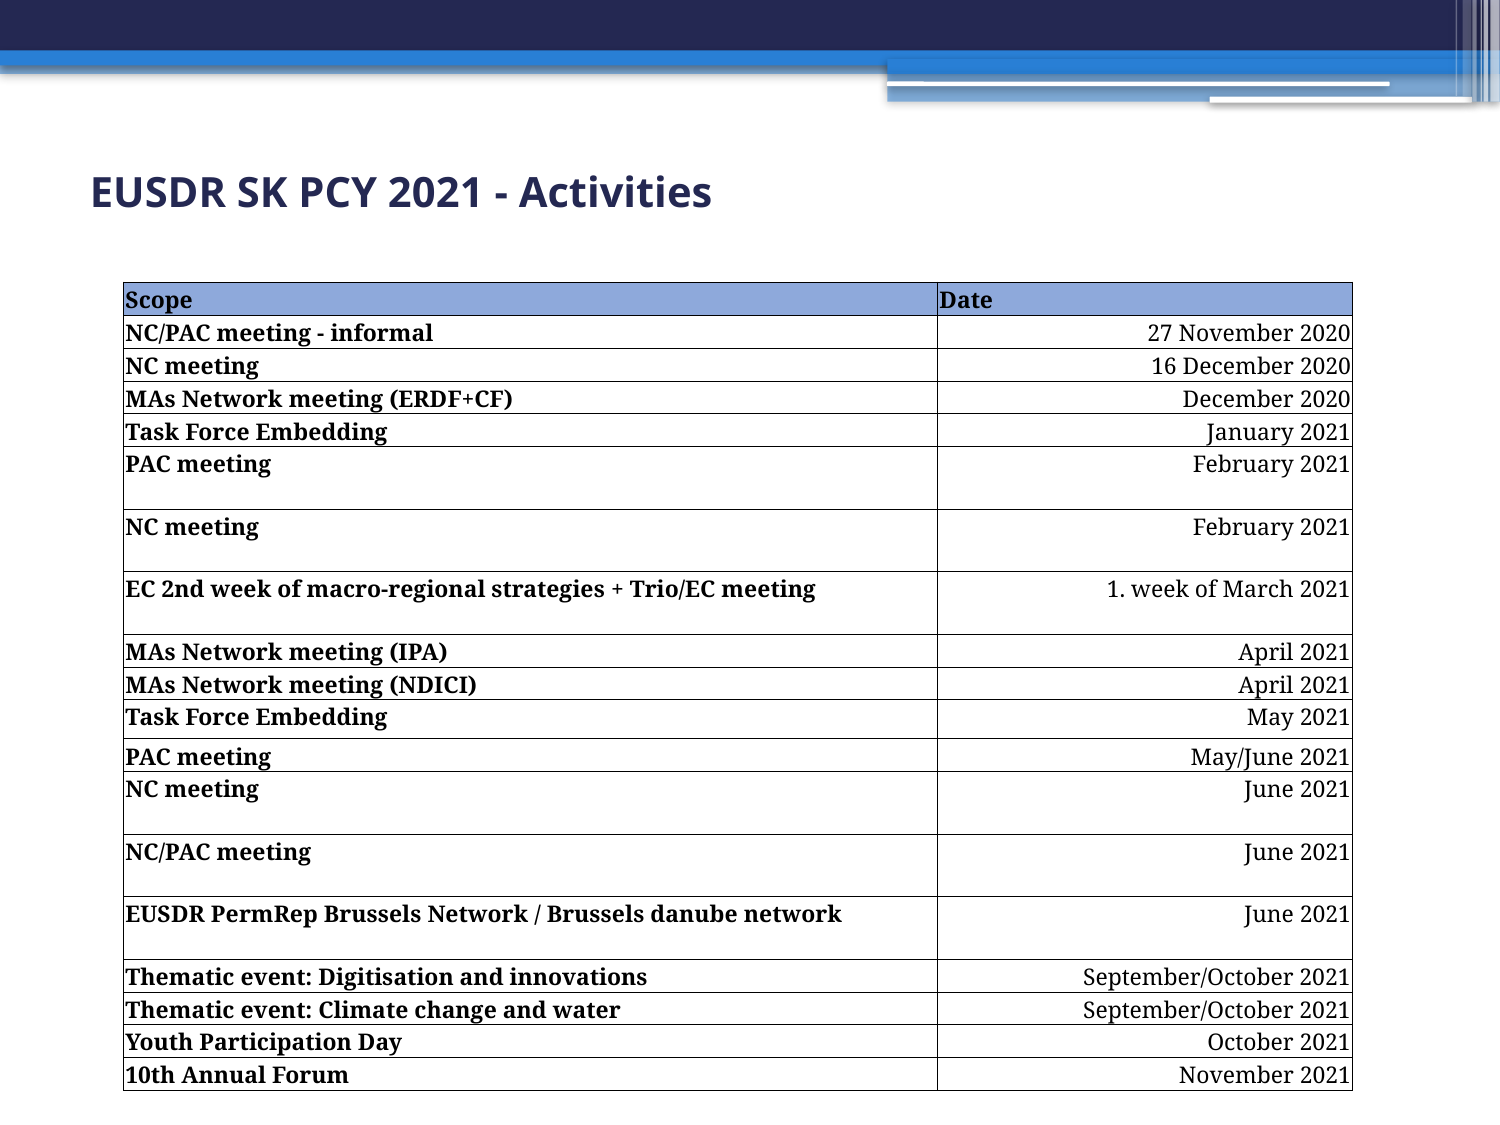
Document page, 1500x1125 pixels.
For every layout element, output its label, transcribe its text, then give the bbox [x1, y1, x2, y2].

table_cell NC/PAC meeting [124, 835, 937, 896]
table_cell April 2021 [938, 668, 1352, 699]
table_cell 10th Annual Forum [124, 1058, 937, 1090]
table_cell PAC meeting [124, 447, 937, 509]
table_cell Task Force Embedding [124, 700, 937, 738]
table_cell Thematic event: Climate change and water [124, 993, 937, 1024]
table_cell MAs Network meeting (NDICI) [124, 668, 937, 699]
table_cell EC 2nd week of macro-regional strategies + Trio/EC meeting [124, 572, 937, 634]
table_header Scope [124, 283, 937, 315]
table_cell 1. week of March 2021 [938, 572, 1352, 634]
table_cell April 2021 [938, 635, 1352, 667]
title EUSDR SK PCY 2021 - Activities [75, 125, 1425, 256]
table_cell June 2021 [938, 897, 1352, 959]
table_cell October 2021 [938, 1025, 1352, 1057]
table_cell June 2021 [938, 835, 1352, 896]
table_cell September/October 2021 [938, 960, 1352, 992]
table_cell 27 November 2020 [938, 316, 1352, 348]
table_cell EUSDR PermRep Brussels Network / Brussels danube network [124, 897, 937, 959]
table_cell NC meeting [124, 772, 937, 834]
table_cell NC meeting [124, 349, 937, 381]
table_cell December 2020 [938, 382, 1352, 413]
table_cell Task Force Embedding [124, 414, 937, 446]
table_cell November 2021 [938, 1058, 1352, 1090]
table_header Date [938, 283, 1352, 315]
table_cell Thematic event: Digitisation and innovations [124, 960, 937, 992]
table_cell May 2021 [938, 700, 1352, 738]
table_cell February 2021 [938, 510, 1352, 571]
table_cell June 2021 [938, 772, 1352, 834]
table_cell 16 December 2020 [938, 349, 1352, 381]
table_cell PAC meeting [124, 739, 937, 771]
table_cell NC meeting [124, 510, 937, 571]
table_cell February 2021 [938, 447, 1352, 509]
table_cell MAs Network meeting (IPA) [124, 635, 937, 667]
table_cell May/June 2021 [938, 739, 1352, 771]
table_cell Youth Participation Day [124, 1025, 937, 1057]
table_cell January 2021 [938, 414, 1352, 446]
table_cell NC/PAC meeting - informal [124, 316, 937, 348]
table_cell September/October 2021 [938, 993, 1352, 1024]
table_cell MAs Network meeting (ERDF+CF) [124, 382, 937, 413]
